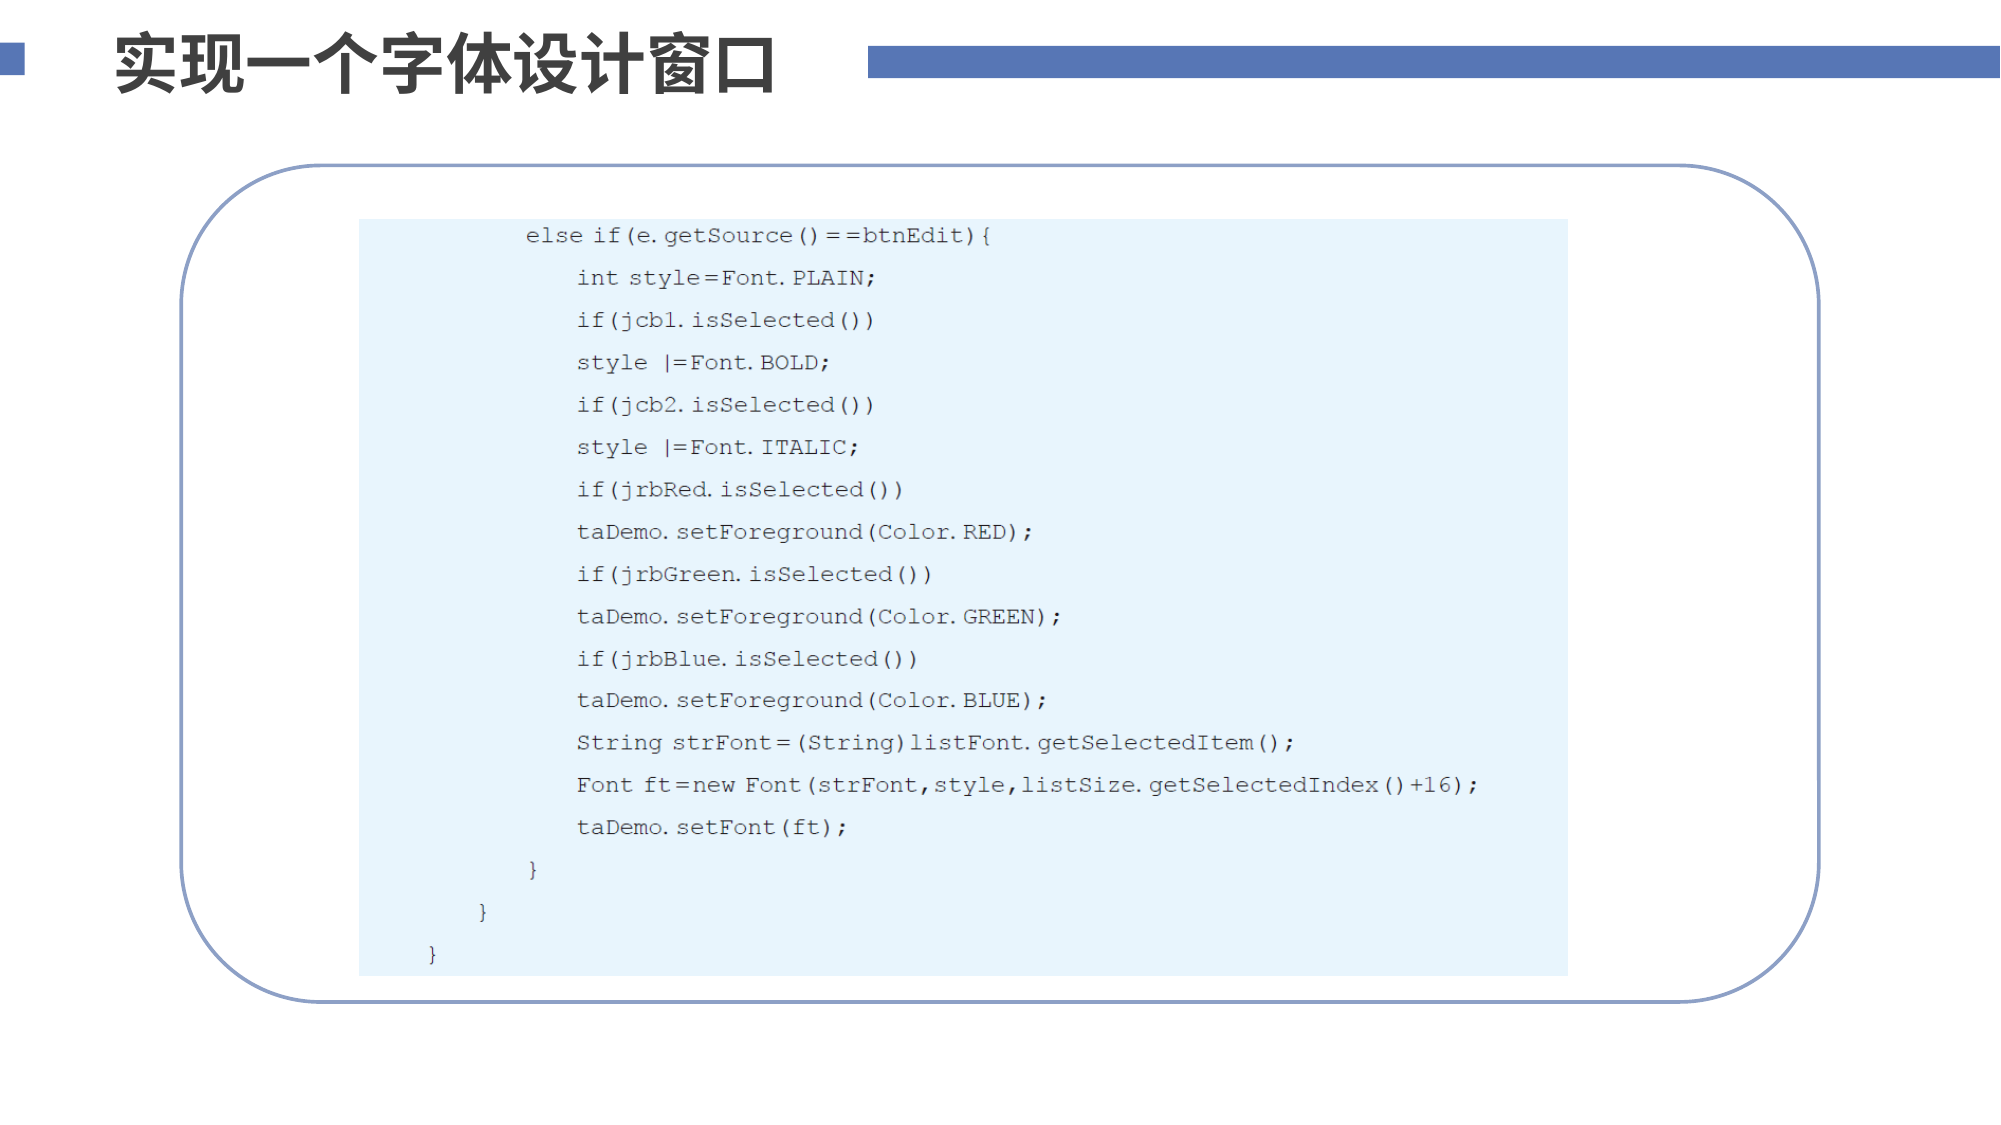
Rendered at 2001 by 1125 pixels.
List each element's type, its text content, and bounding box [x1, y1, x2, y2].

text_box 实现一个字体设计窗口 [112, 21, 781, 102]
picture [359, 219, 1568, 976]
text_box [867, 45, 2000, 79]
text_box [0, 41, 26, 76]
text_box [180, 164, 1820, 1004]
